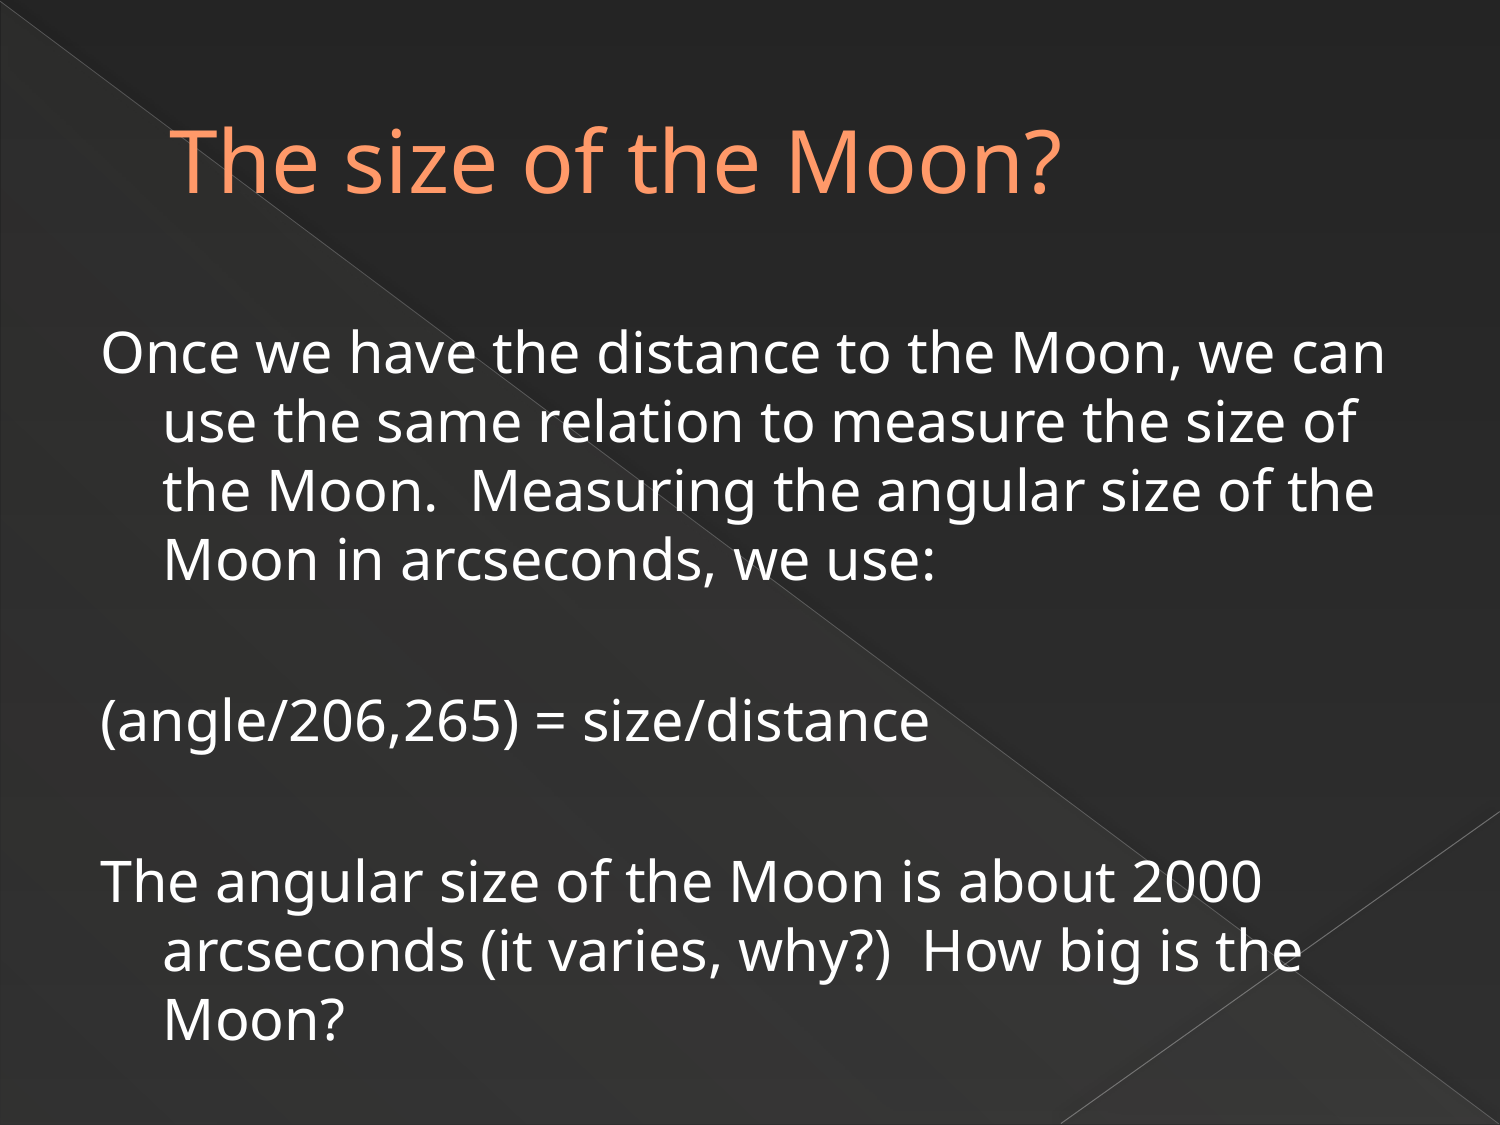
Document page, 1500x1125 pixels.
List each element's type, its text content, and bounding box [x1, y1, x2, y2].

list Once we have the distance to the Moon, we can use the same relation to measure the size of the Moon. Measuring the angular size of the Moon in arcseconds, we use: (angle/206,265) = size/distance The angular size of the Moon is about 2000 arcseconds (it varies, why?) How big is the Moon? [75, 308, 1425, 1059]
title The size of the Moon? [75, 43, 1425, 274]
